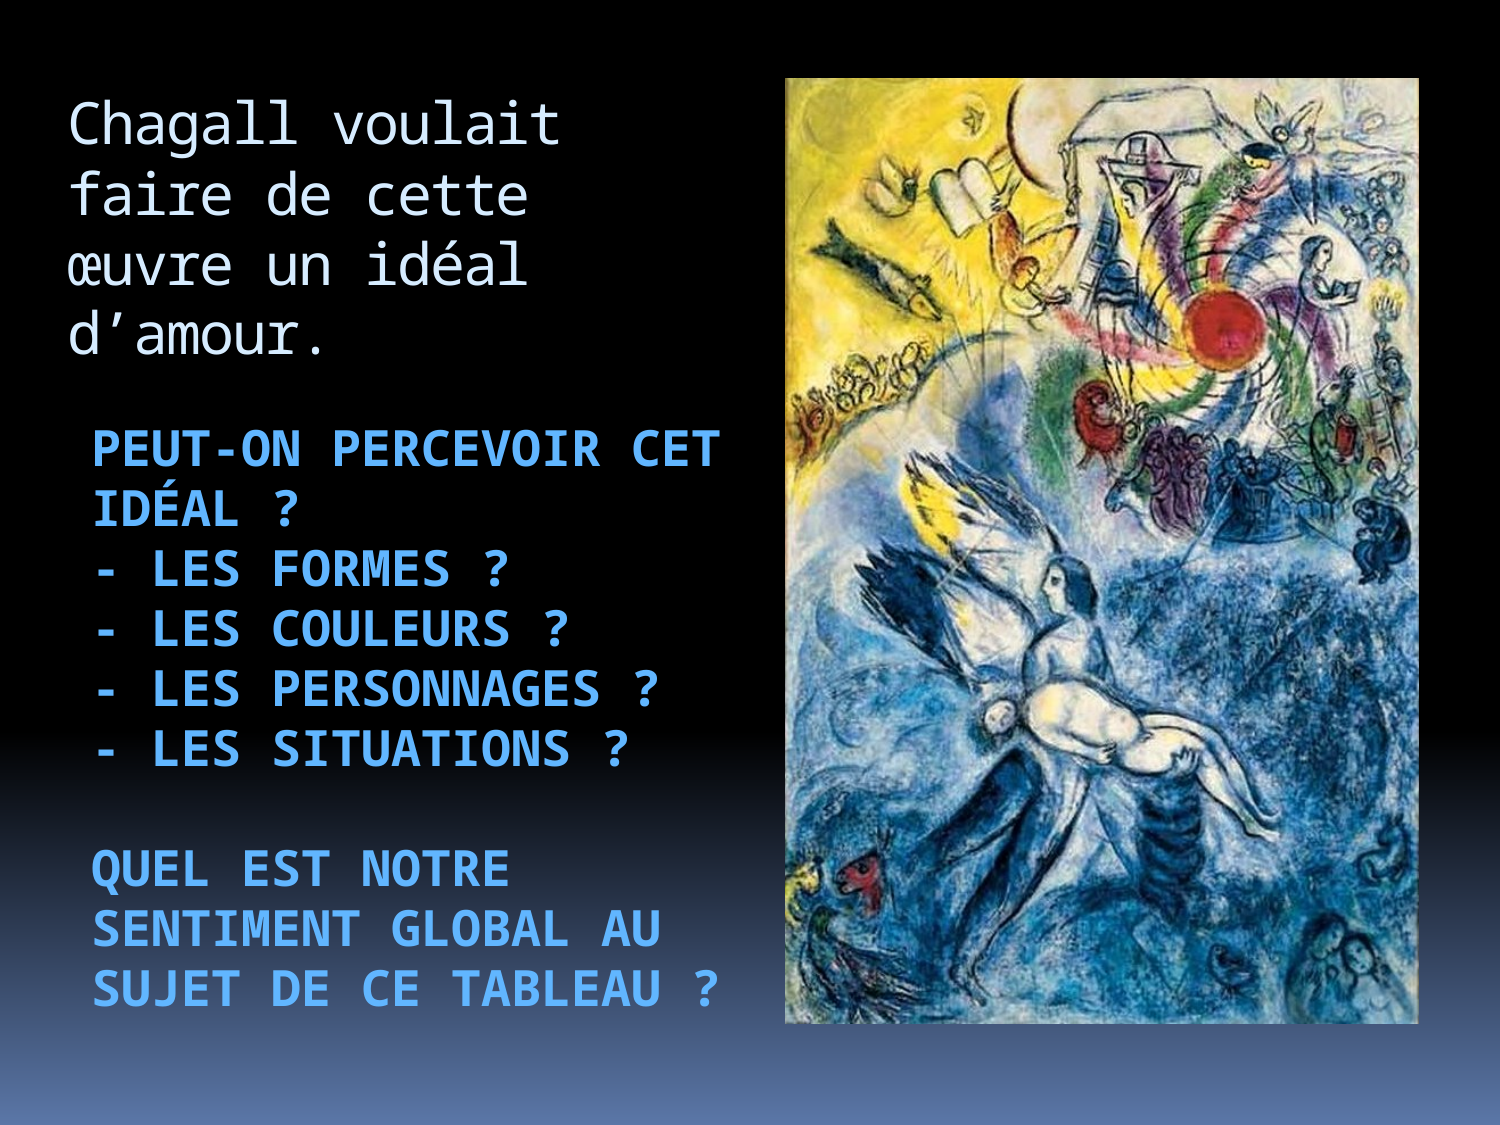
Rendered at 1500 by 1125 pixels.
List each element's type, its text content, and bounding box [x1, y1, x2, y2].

text_box Peut-on percevoir cet idéal ? - Les formes ? - Les couleurs ? - les personnages ? - les situations ? Quel est notre sentiment global au sujet de ce tableau ? [76, 408, 739, 1047]
picture [784, 77, 1419, 1024]
title Chagall voulait faire de cette œuvre un idéal d’amour. [53, 79, 715, 316]
